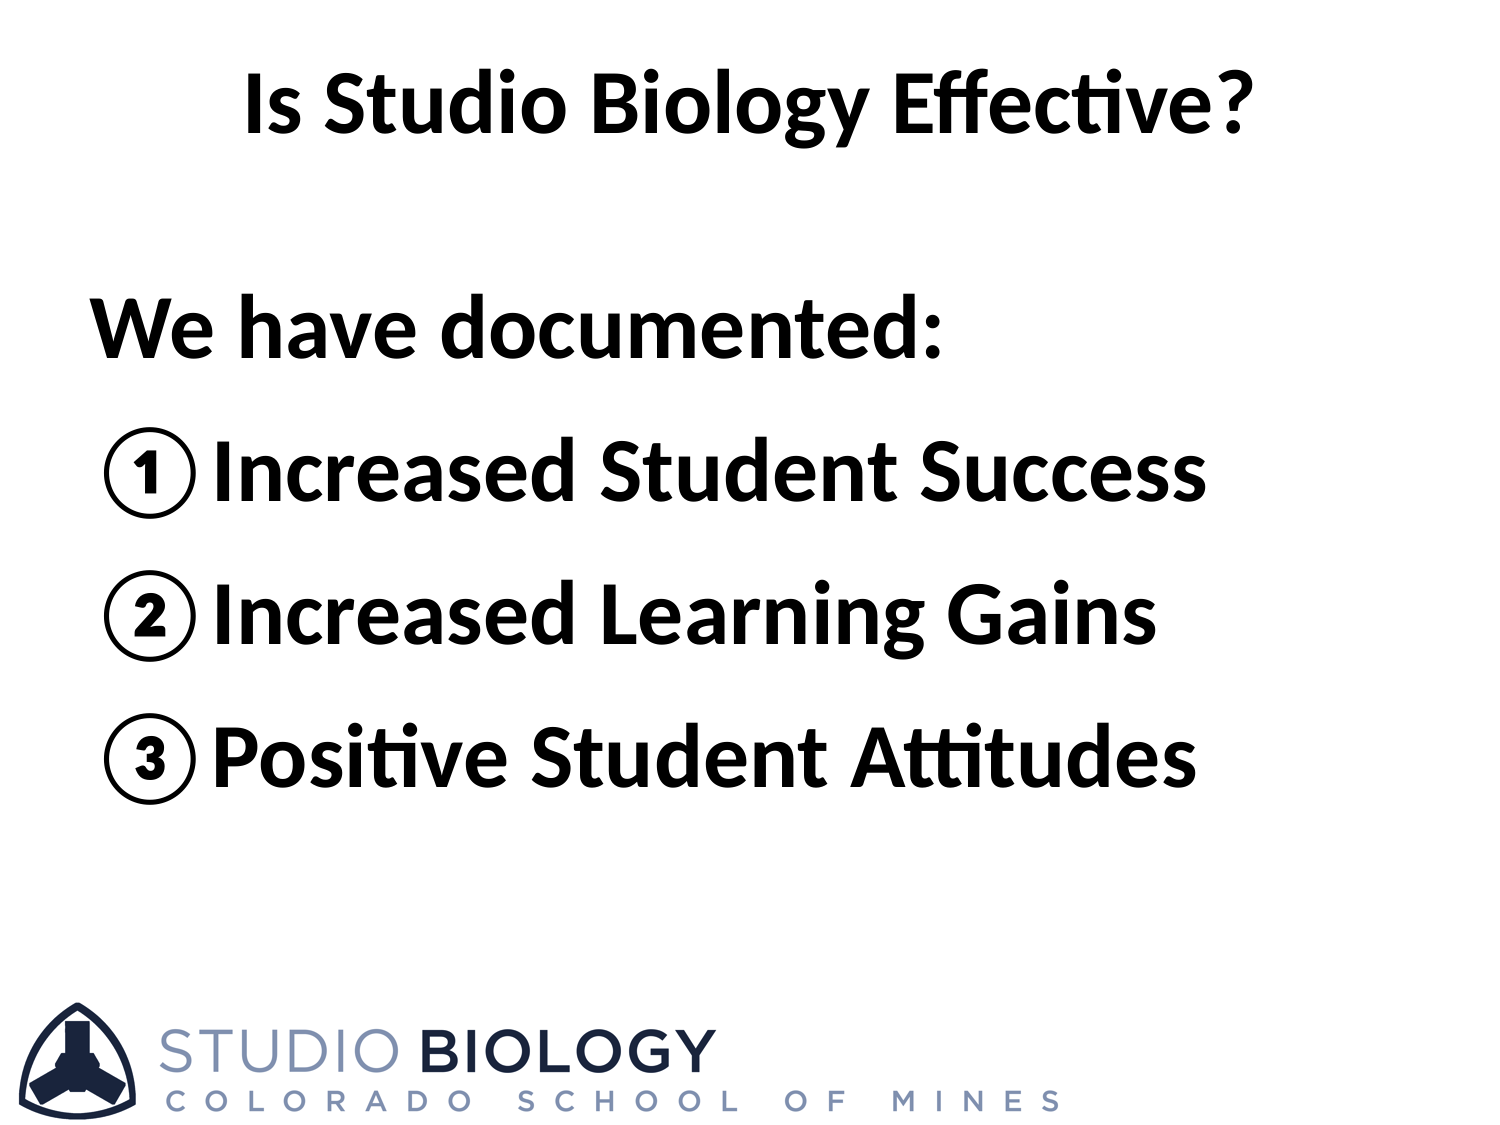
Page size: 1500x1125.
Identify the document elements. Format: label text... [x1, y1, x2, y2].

title Is Studio Biology Effective? [75, 3, 1425, 191]
text_box We have documented: Increased Student Success Increased Learning Gains Positive Student Attitudes [75, 226, 1336, 814]
picture [0, 993, 1500, 1125]
